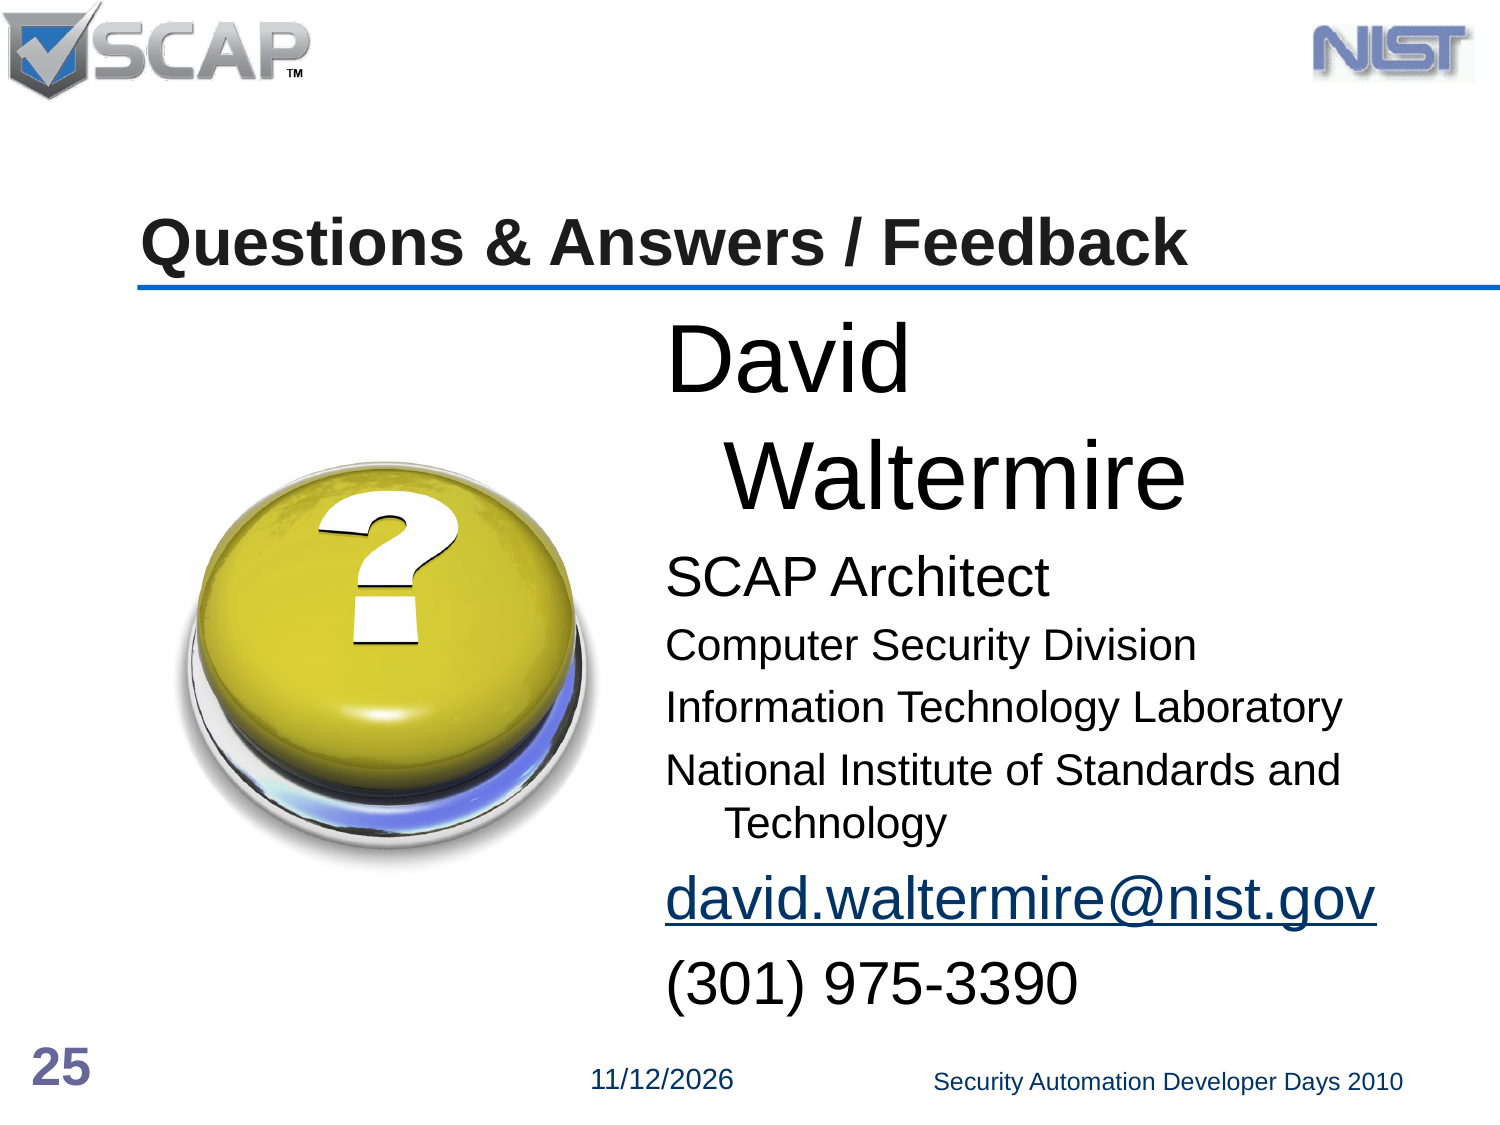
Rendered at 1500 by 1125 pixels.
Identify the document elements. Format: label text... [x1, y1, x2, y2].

footer Security Automation Developer Days 2010 [912, 1024, 1426, 1104]
list David Waltermire SCAP Architect Computer Security Division Information Technology Laboratory National Institute of Standards and Technology david.waltermire@nist.gov (301) 975-3390 [649, 287, 1400, 1026]
slide_number 25 [13, 1023, 111, 1105]
title Questions & Answers / Feedback [124, 99, 1426, 288]
picture [1312, 24, 1475, 83]
picture [99, 424, 649, 889]
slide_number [399, 1024, 750, 1104]
picture [0, 0, 313, 103]
